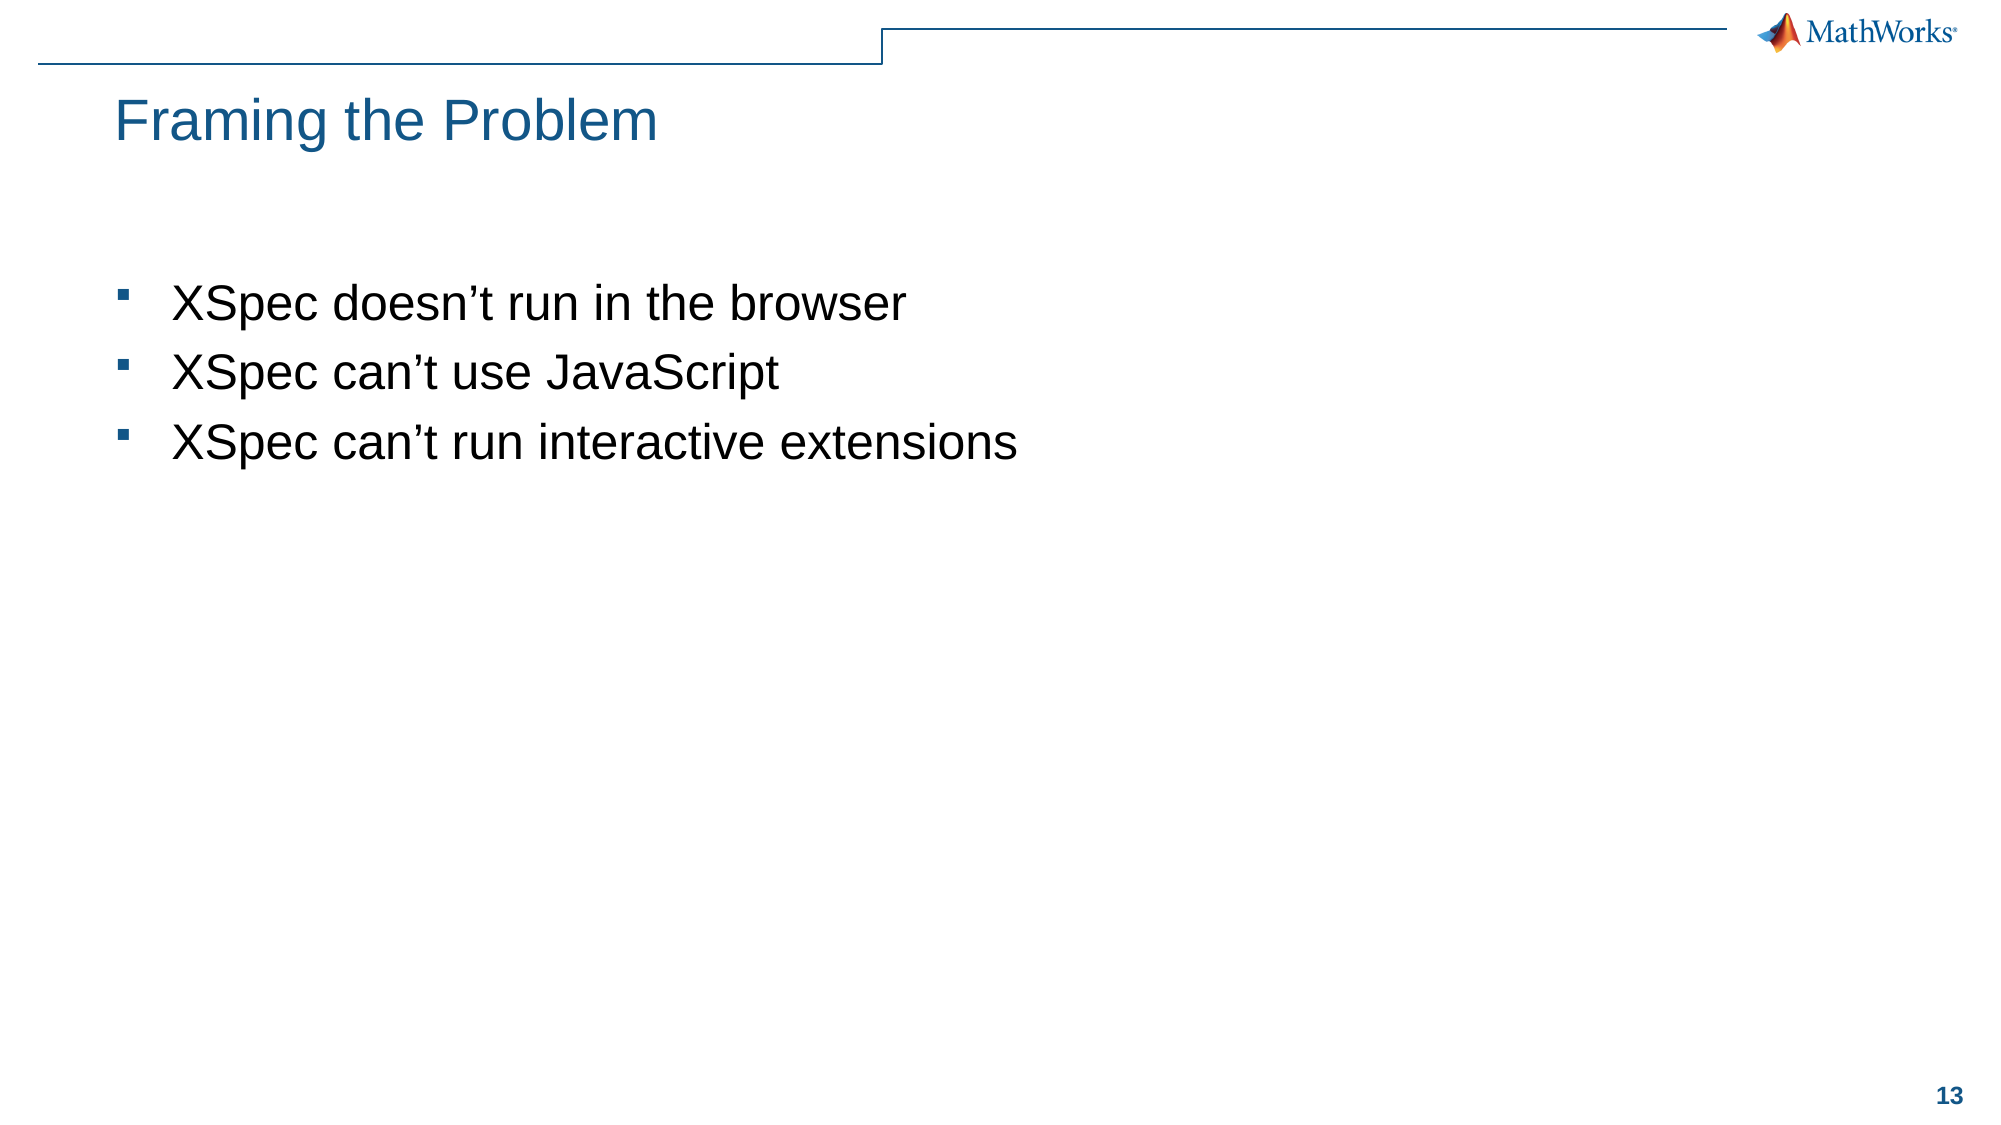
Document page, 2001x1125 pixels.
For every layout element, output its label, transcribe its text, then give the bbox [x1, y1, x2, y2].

title Framing the Problem [99, 75, 1867, 238]
list XSpec doesn’t run in the browser XSpec can’t use JavaScript XSpec can’t run interactive extensions [99, 262, 1867, 1025]
picture [1751, 3, 1970, 63]
